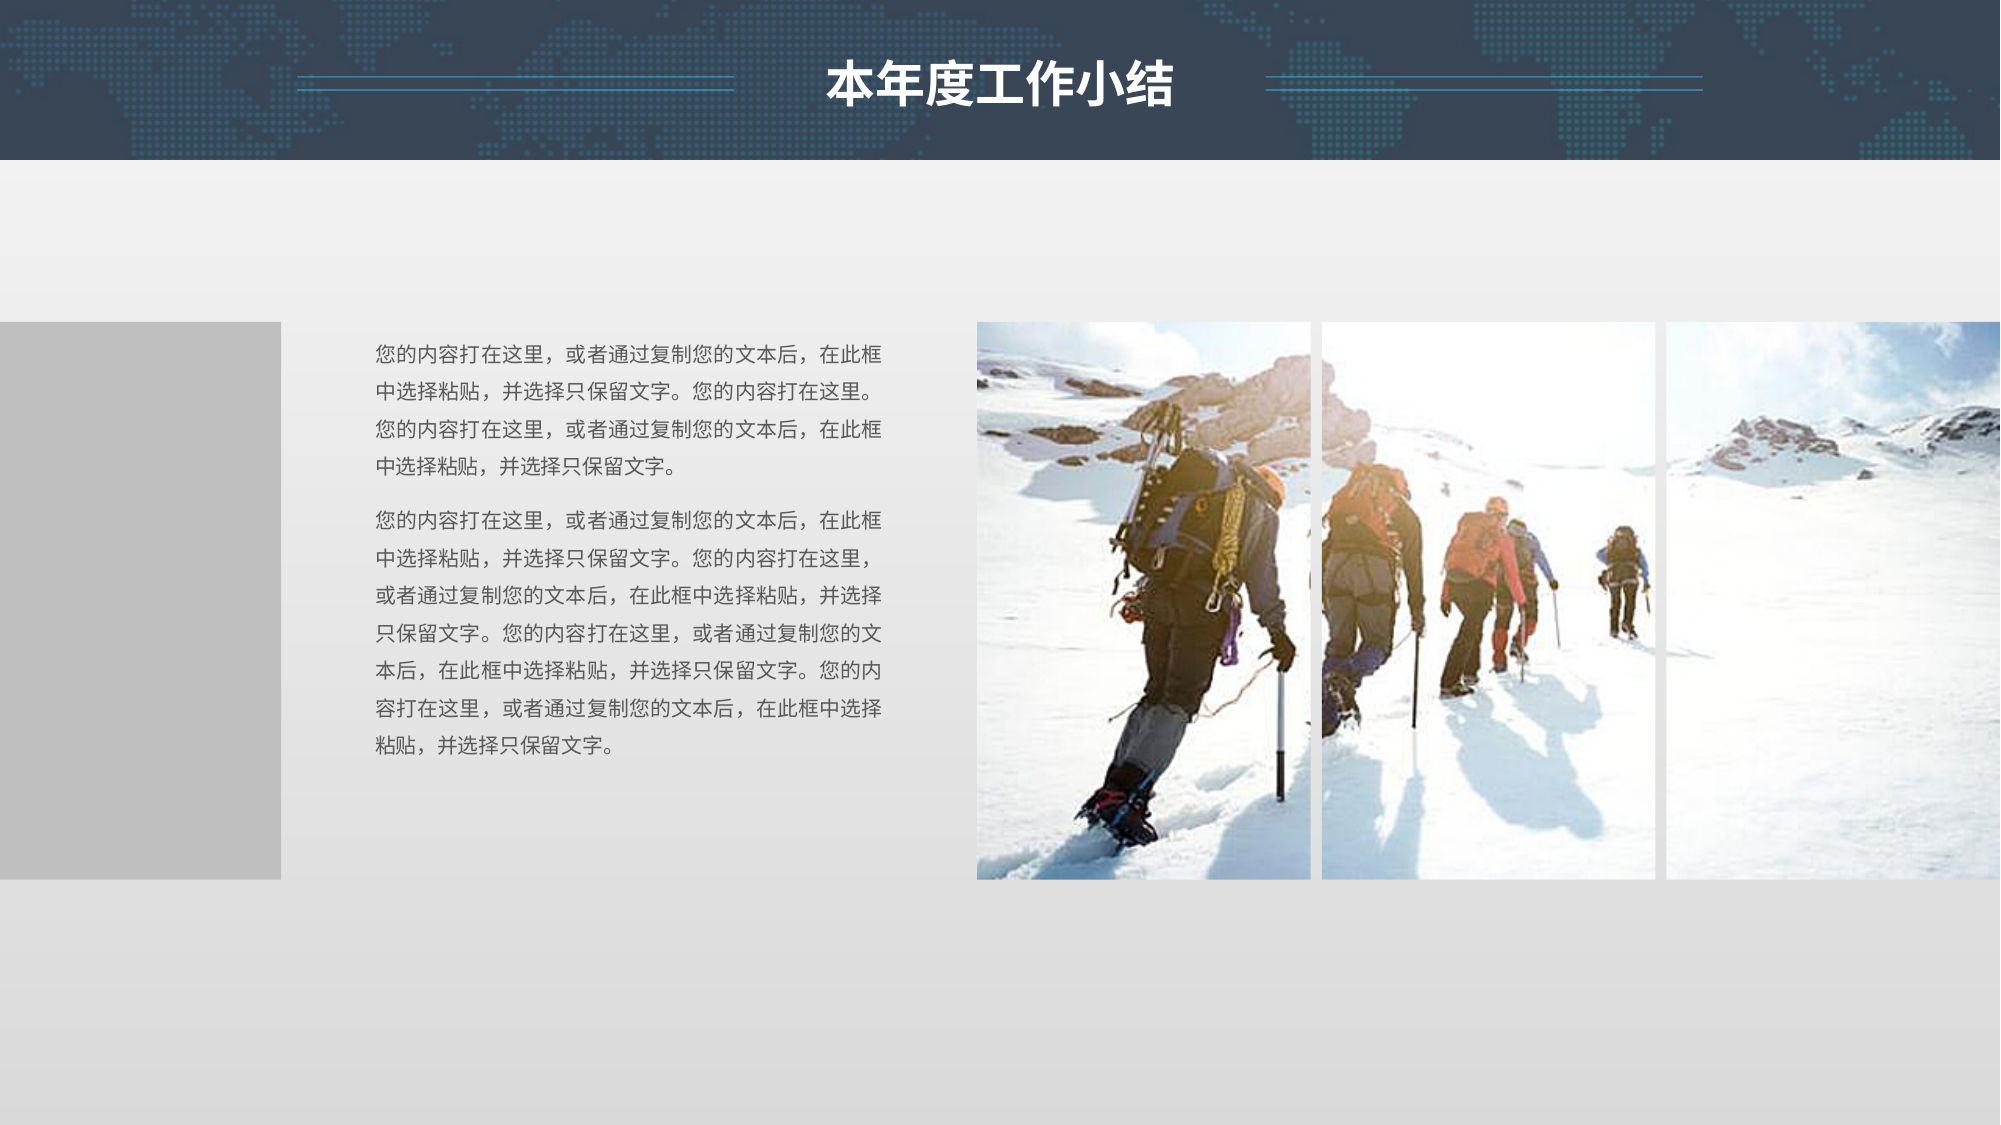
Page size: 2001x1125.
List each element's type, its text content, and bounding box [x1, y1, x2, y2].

text_box [975, 320, 1313, 882]
text_box 本年度工作小结 [810, 45, 1190, 75]
picture [0, 0, 2000, 161]
text_box 本年度工作小结 [810, 98, 1190, 121]
text_box 您的内容打在这里，或者通过复制您的文本后，在此框中选择粘贴，并选择只保留文字。您的内容打在这里。您的内容打在这里，或者通过复制您的文本后，在此框中选择粘贴，并选择只保留文字。 您的内容打在这里，或者通过复制您的文本后，在此框中选择粘贴，并选择只保留文字。您的内容打在这里，或者通过复制您的文本后，在此框中选择粘贴，并选择只保留文字。您的内容打在这里，或者通过复制您的文本后，在此框中选择粘贴，并选择只保留文字。您的内容打在这里，或者通过复制您的文本后，在此框中选择粘贴，并选择只保留文字。 [360, 321, 898, 766]
text_box [1320, 320, 1657, 882]
text_box [0, 320, 283, 882]
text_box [296, 76, 1704, 91]
text_box [1664, 320, 2000, 882]
